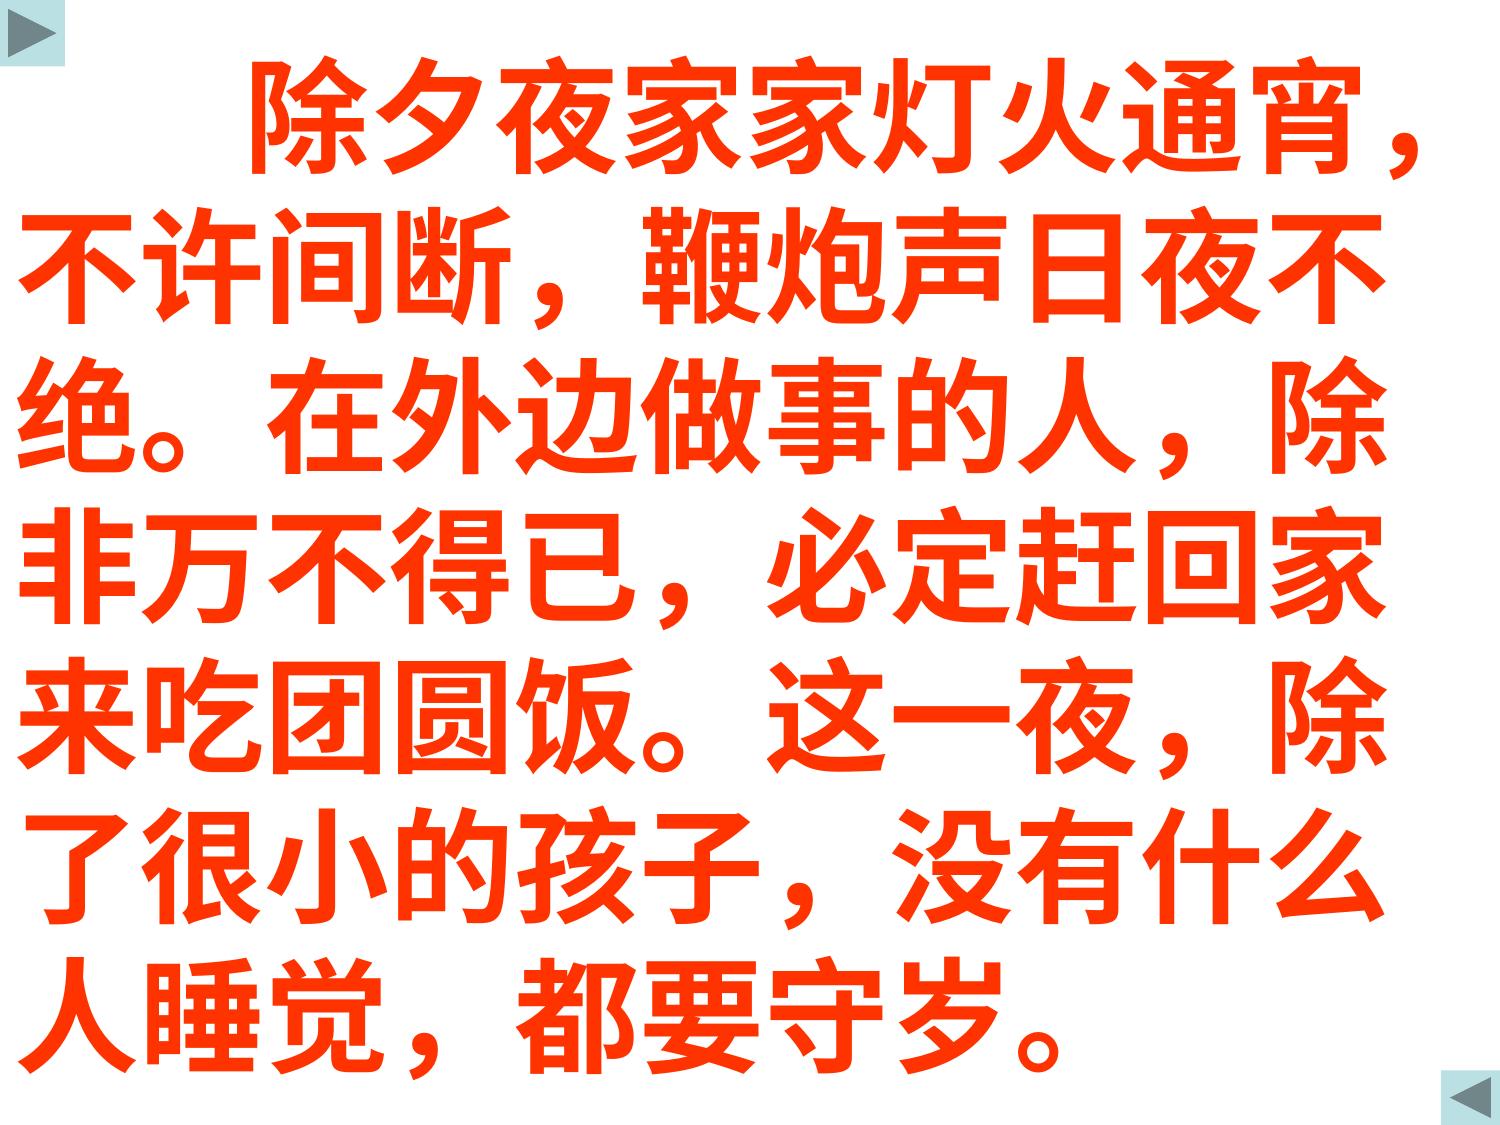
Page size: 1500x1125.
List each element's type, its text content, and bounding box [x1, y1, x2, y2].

text_box 除夕夜家家灯火通宵，不许间断，鞭炮声日夜不绝。在外边做事的人，除非万不得已，必定赶回家来吃团圆饭。这一夜，除了很小的孩子，没有什么人睡觉，都要守岁。 [0, 30, 1500, 1096]
text_box [1440, 1070, 1500, 1125]
text_box [0, 0, 65, 67]
